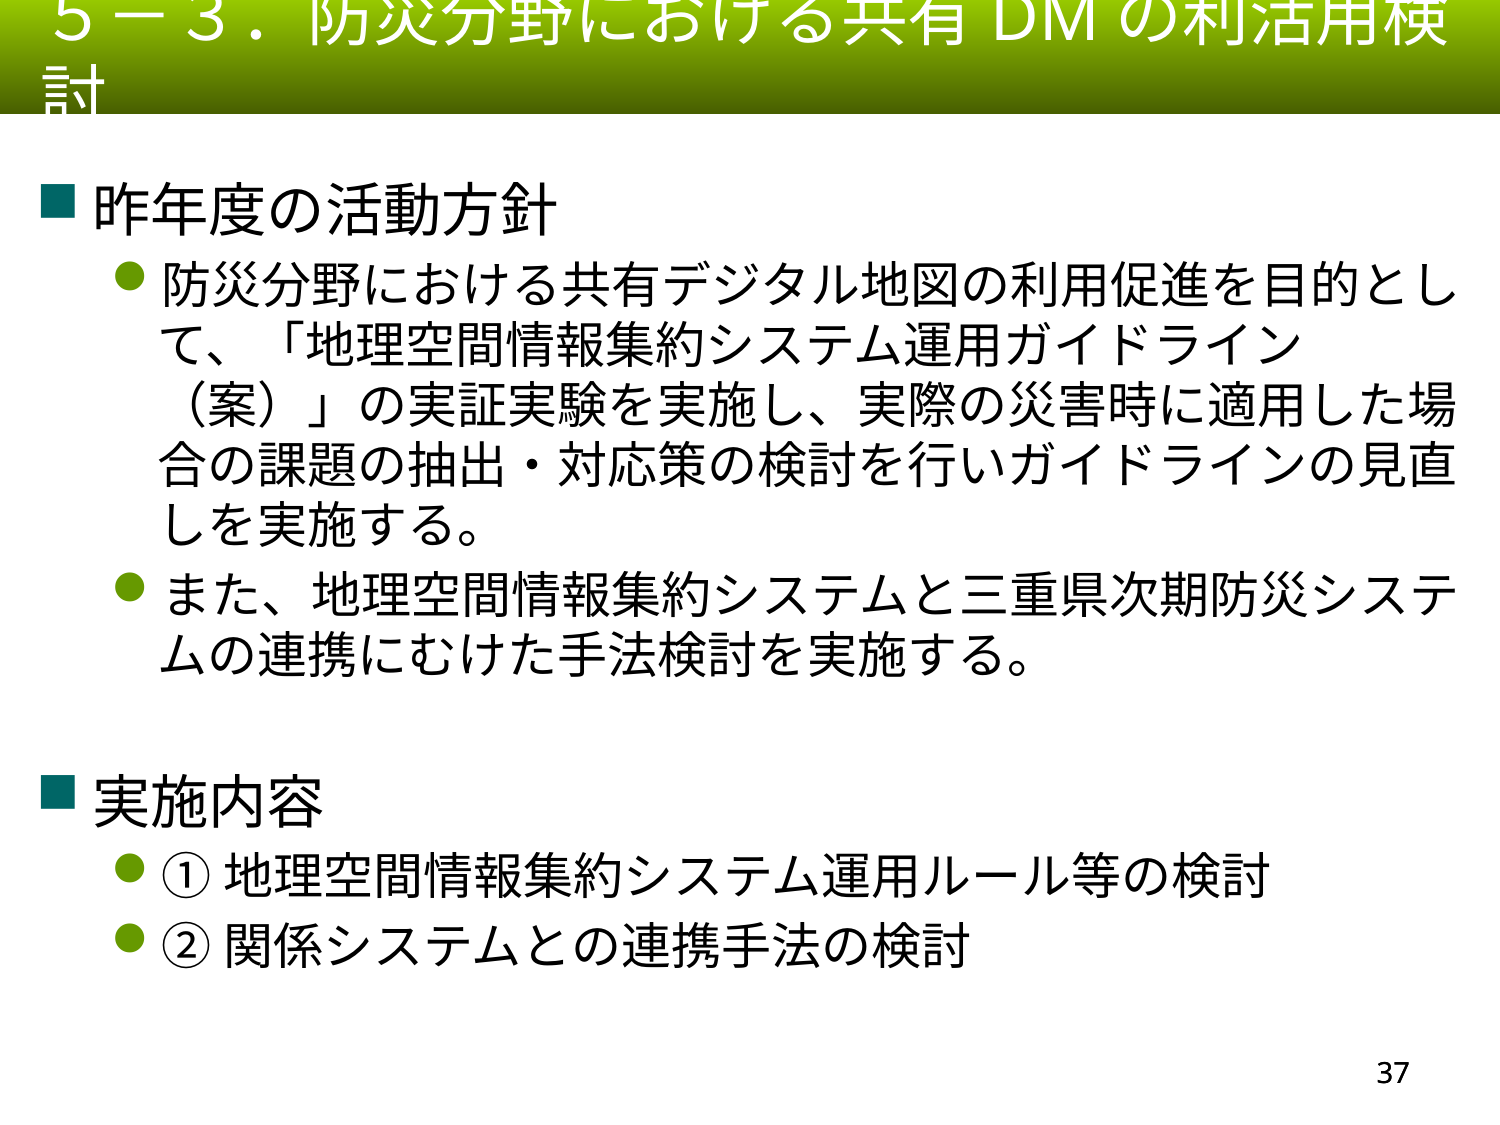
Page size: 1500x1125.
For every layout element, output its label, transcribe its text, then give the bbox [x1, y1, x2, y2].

list 昨年度の活動方針 防災分野における共有デジタル地図の利用促進を目的として、「地理空間情報集約システム運用ガイドライン（案）」の実証実験を実施し、実際の災害時に適用した場合の課題の抽出・対応策の検討を行いガイドラインの見直しを実施する。 また、地理空間情報集約システムと三重県次期防災システムの連携にむけた手法検討を実施する。 実施内容 ①地理空間情報集約システム運用ルール等の検討 ②関係システムとの連携手法の検討 [21, 165, 1488, 958]
text_box 36 [1074, 1046, 1425, 1103]
title ５－３．防災分野における共有DMの利活用検討 [25, 12, 1500, 96]
